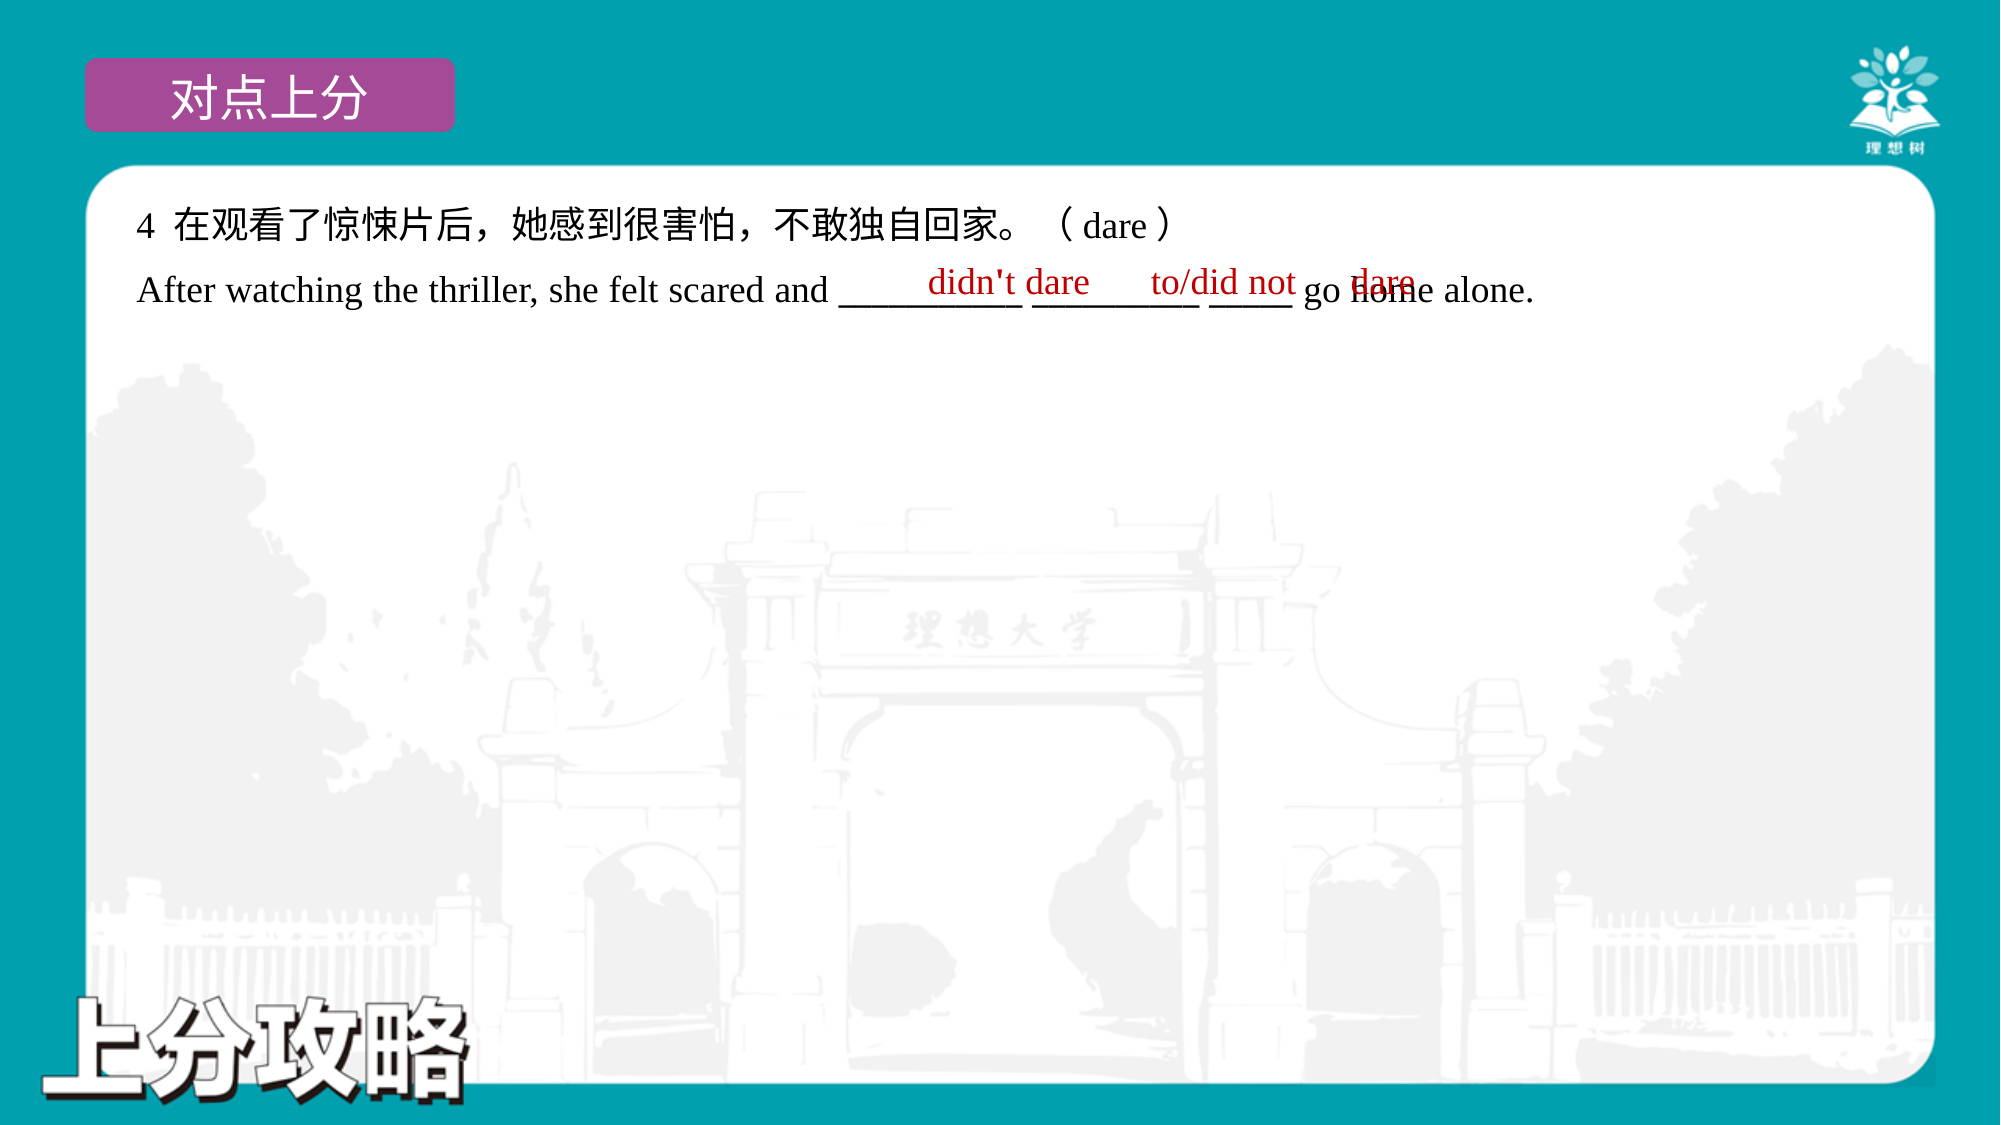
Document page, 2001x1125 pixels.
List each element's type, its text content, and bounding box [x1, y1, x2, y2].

text_box didn't dare [909, 237, 1108, 295]
text_box dare [1336, 237, 1429, 296]
text_box 4 在观看了惊悚片后，她感到很害怕，不敢独自回家。（dare） After watching the thriller, she felt scared and ___________ __________ _____ go home alone. [136, 177, 1865, 304]
picture [0, 0, 2000, 1125]
text_box to/did not [1132, 237, 1315, 295]
